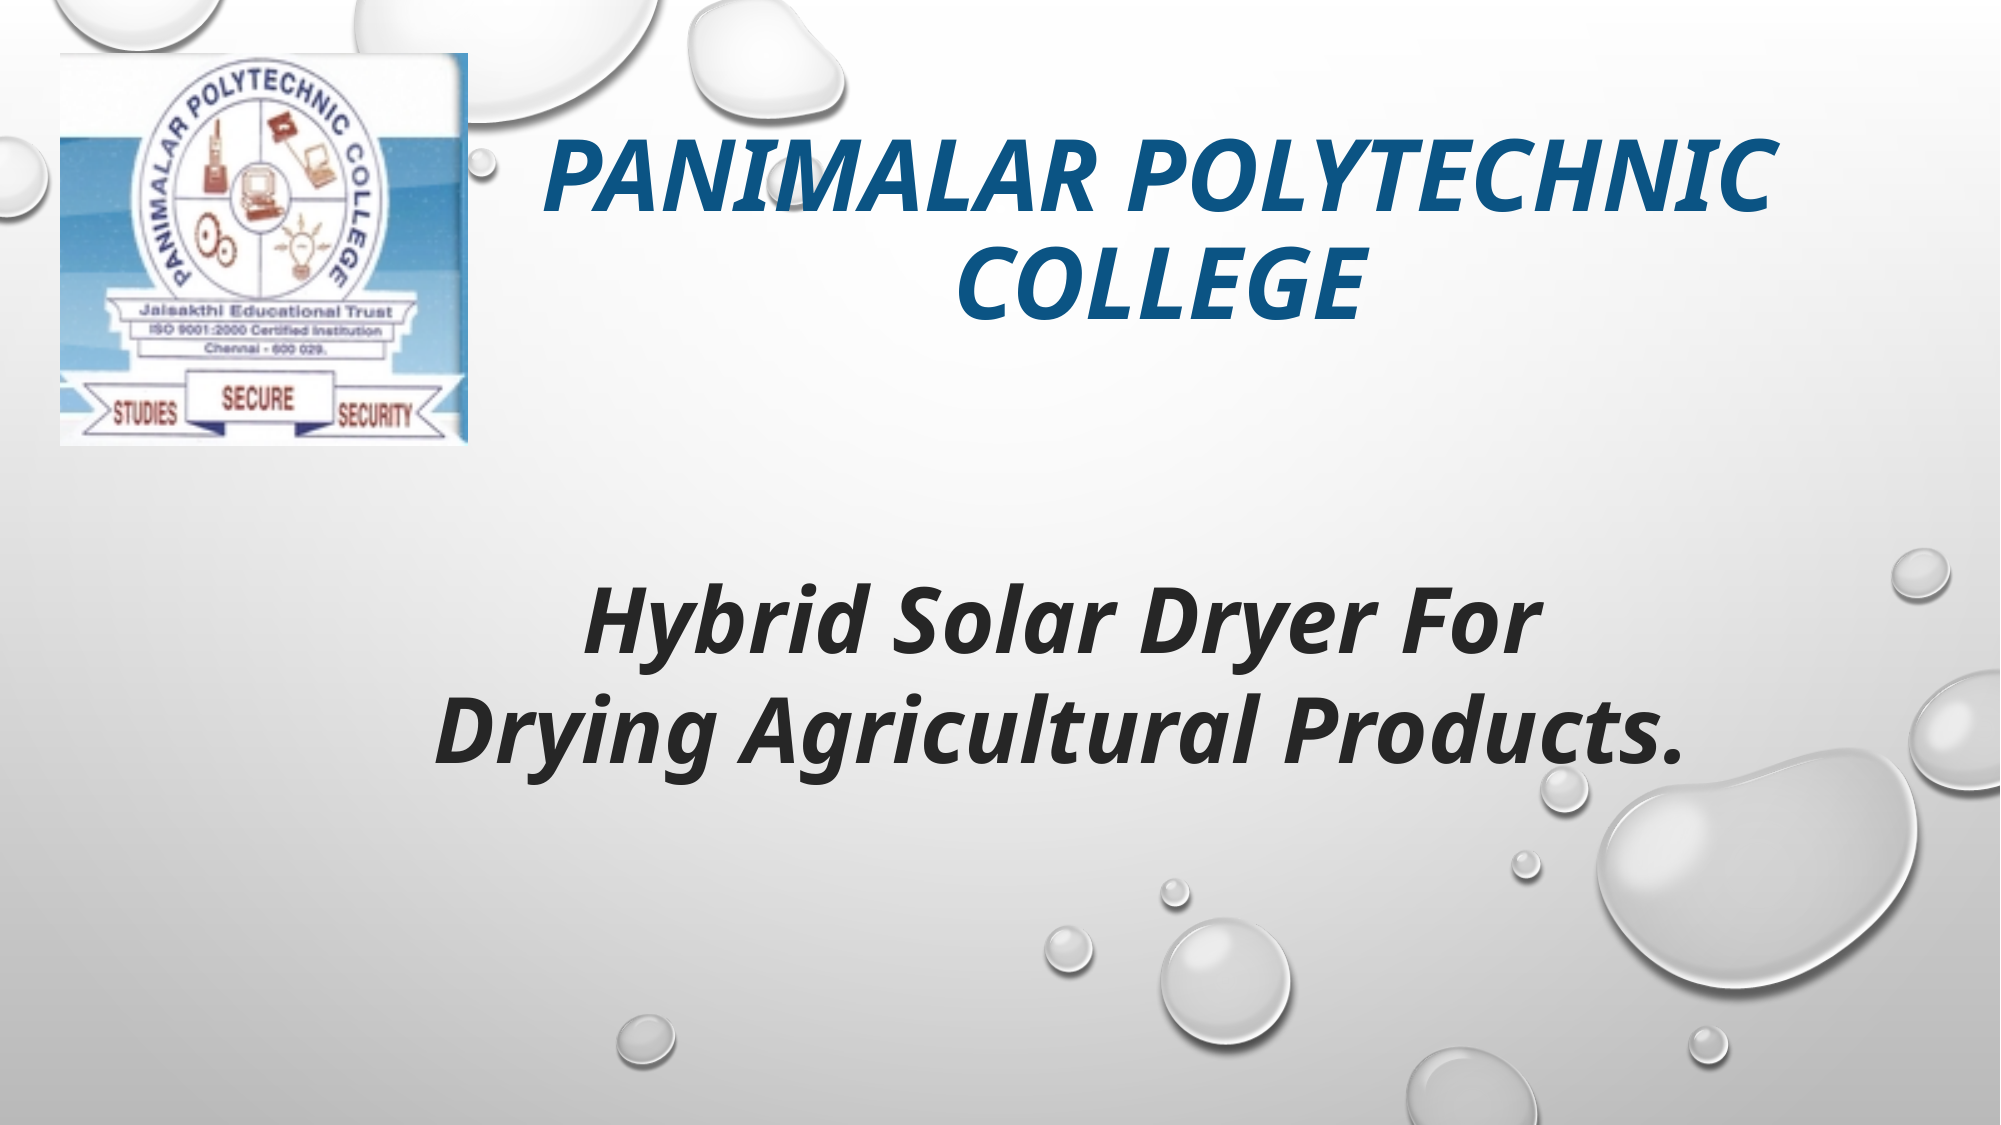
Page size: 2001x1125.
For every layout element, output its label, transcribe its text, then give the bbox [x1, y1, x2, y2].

text_box Hybrid Solar Dryer For Drying Agricultural Products. [211, 554, 1914, 835]
picture [0, 0, 2000, 1125]
title Panimalar polytechnic college [473, 96, 1902, 349]
